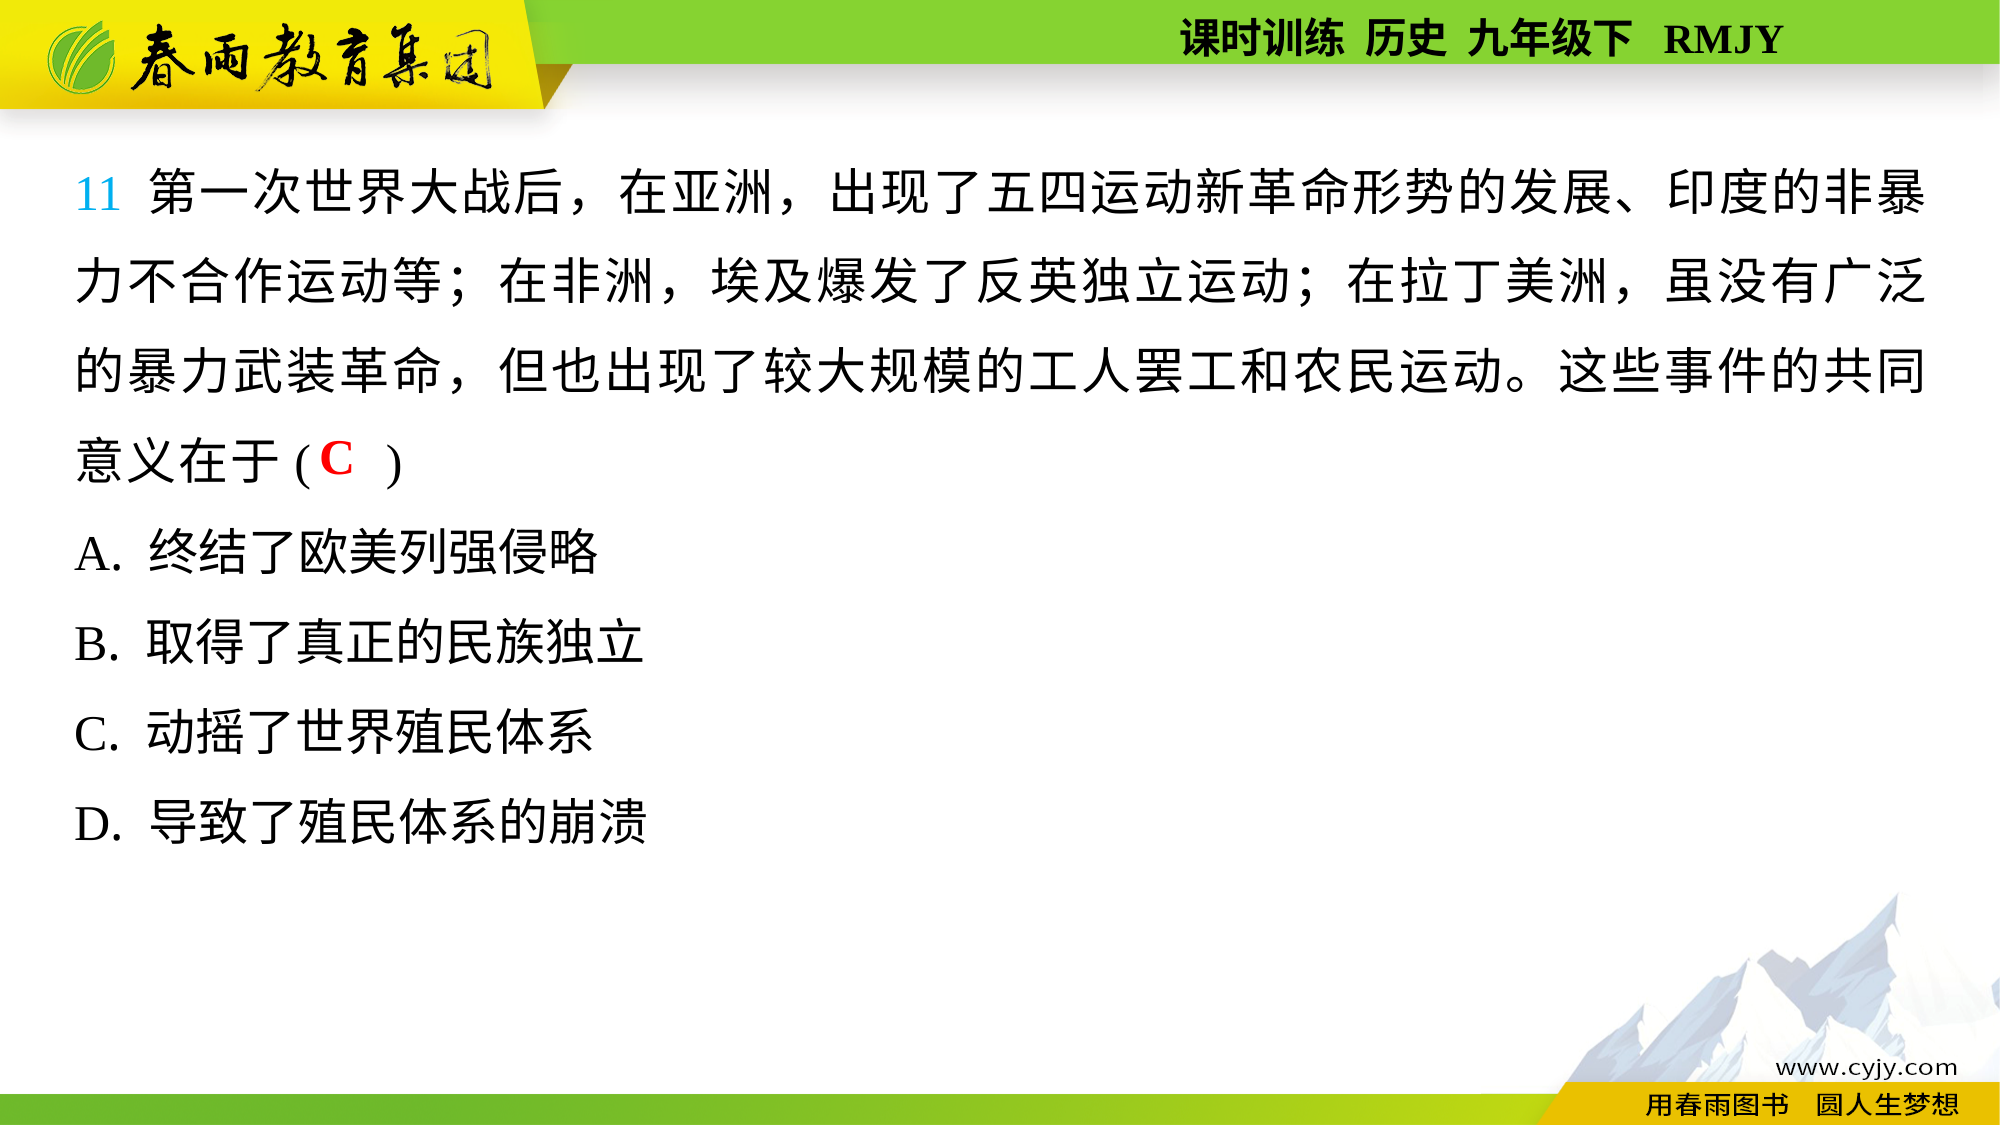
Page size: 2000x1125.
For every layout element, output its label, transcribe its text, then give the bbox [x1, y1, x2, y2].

picture [0, 0, 2000, 1125]
text_box C [304, 417, 371, 493]
list 11 第一次世界大战后，在亚洲，出现了五四运动新革命形势的发展、印度的非暴力不合作运动等；在非洲，埃及爆发了反英独立运动；在拉丁美洲，虽没有广泛的暴力武装革命，但也出现了较大规模的工人罢工和农民运动。这些事件的共同意义在于( ) A. 终结了欧美列强侵略 B. 取得了真正的民族独立 C. 动摇了世界殖民体系 D. 导致了殖民体系的崩溃 [59, 122, 1944, 865]
